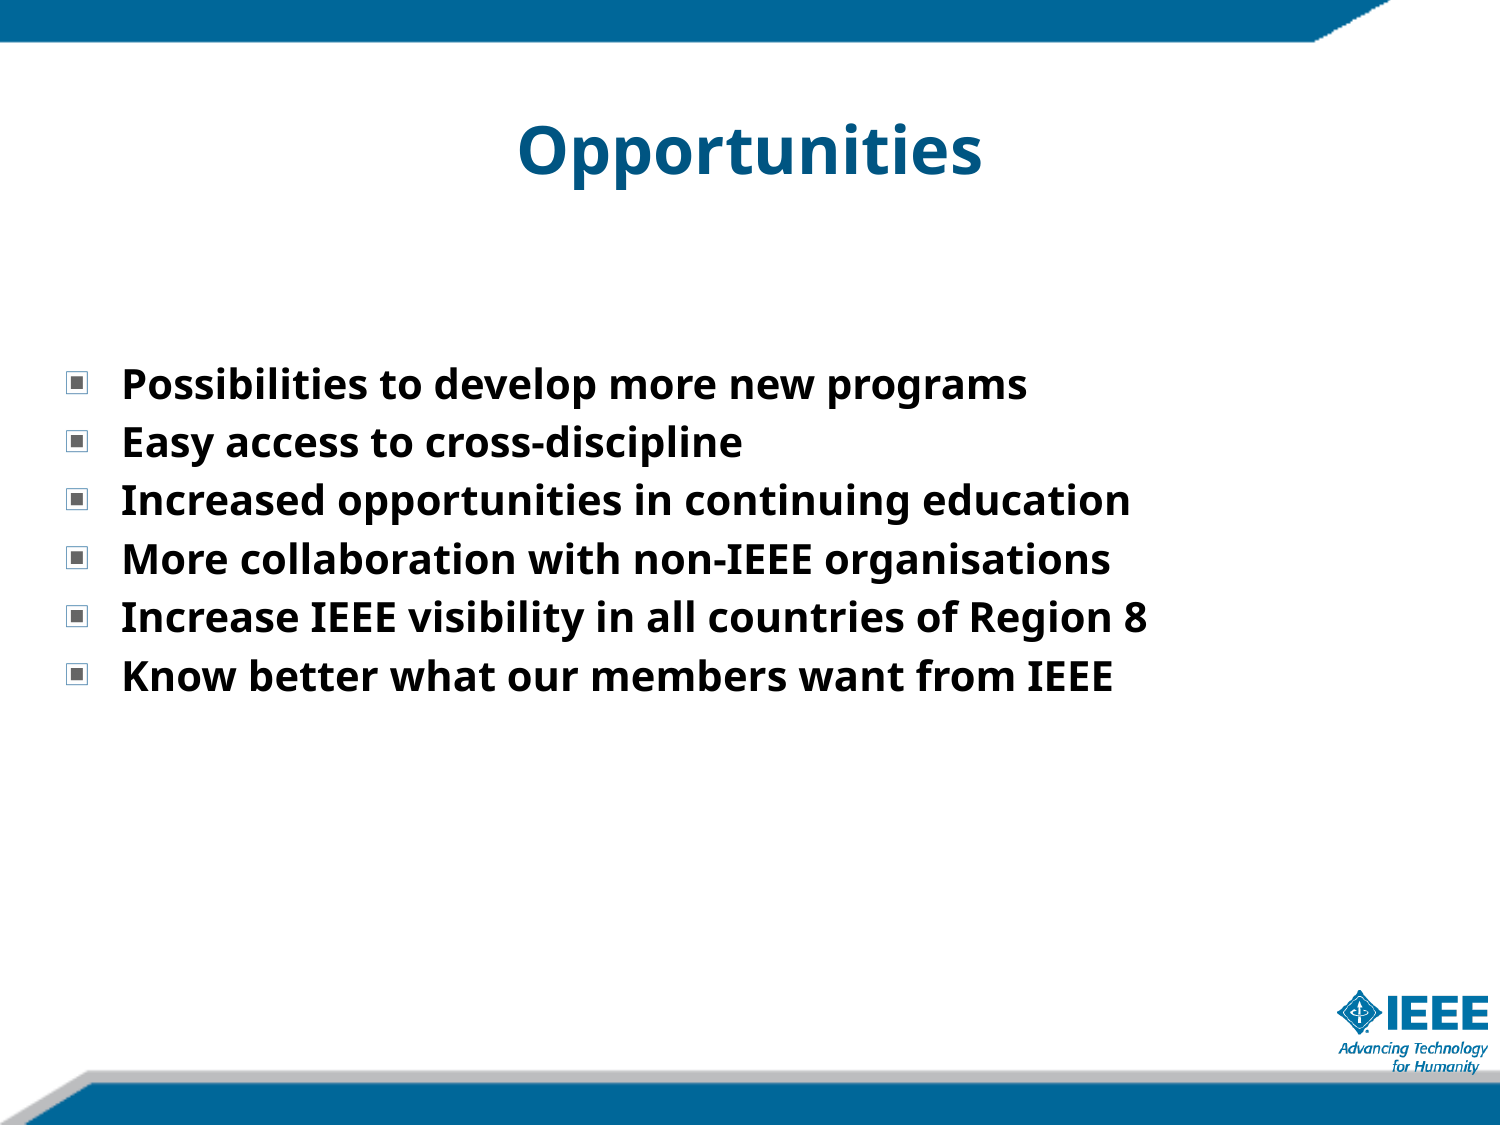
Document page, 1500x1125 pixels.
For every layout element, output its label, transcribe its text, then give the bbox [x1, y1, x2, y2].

picture [0, 0, 1500, 1125]
title Opportunities [112, 99, 1388, 288]
list Possibilities to develop more new programs Easy access to cross-discipline Increased opportunities in continuing education More collaboration with non-IEEE organisations Increase IEEE visibility in all countries of Region 8 Know better what our members want from IEEE [49, 349, 1451, 913]
